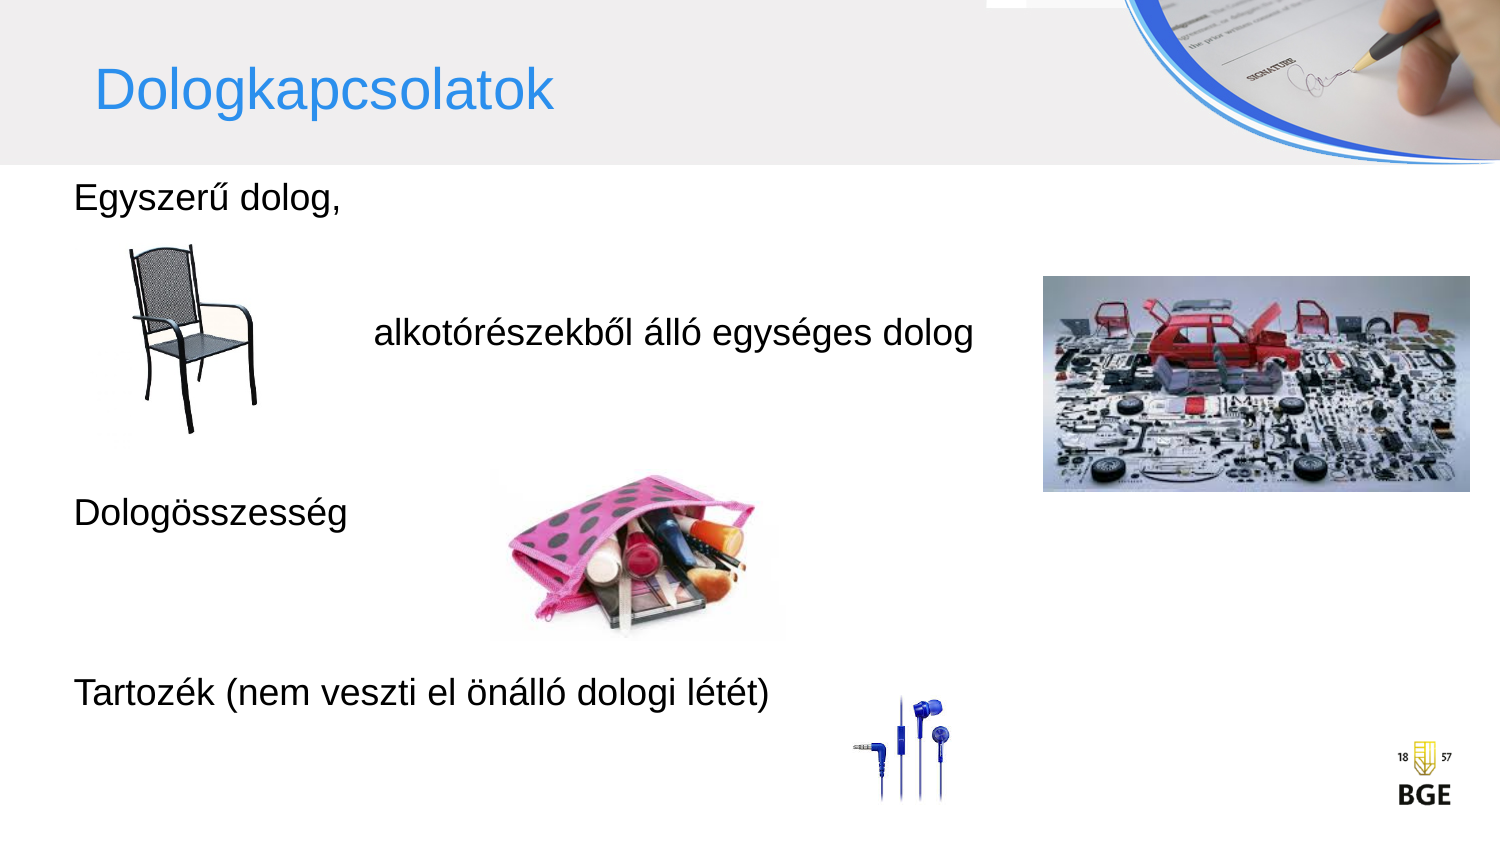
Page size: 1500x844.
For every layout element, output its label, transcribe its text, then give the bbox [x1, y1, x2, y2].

picture [0, 0, 1500, 844]
picture [820, 684, 990, 811]
picture [489, 468, 786, 641]
picture [74, 232, 302, 451]
text_box Dologkapcsolatok [79, 43, 571, 129]
text_box Egyszerű dolog, alkotórészekből álló egységes dolog Dologösszesség Tartozék (nem veszti el önálló dologi létét) [58, 165, 1241, 844]
